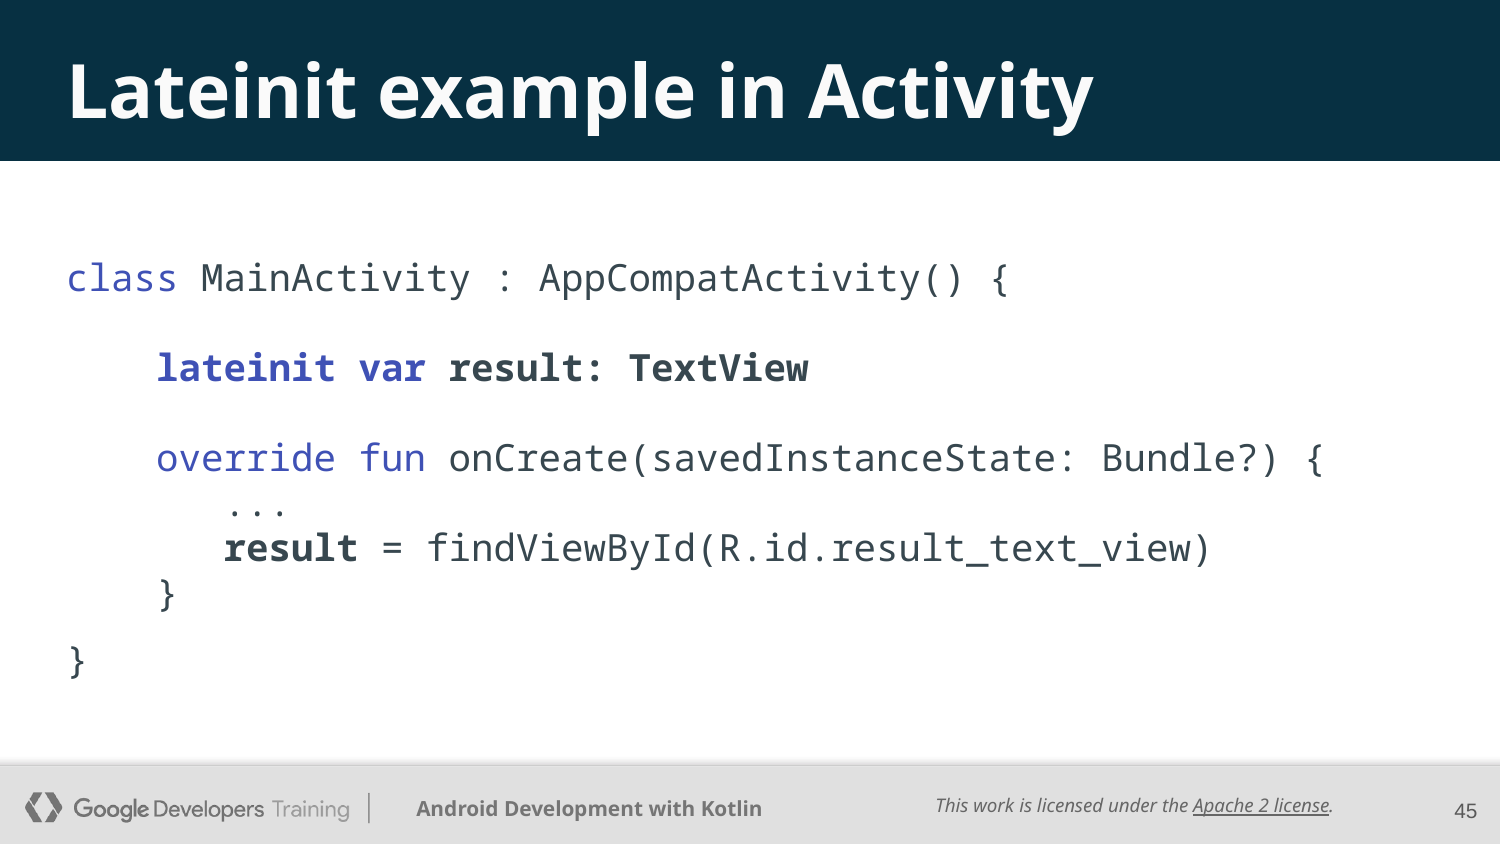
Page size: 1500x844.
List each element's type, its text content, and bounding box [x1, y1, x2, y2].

title Lateinit example in Activity [51, 28, 1449, 122]
picture [0, 161, 1500, 844]
slide_number ‹#› [1402, 777, 1493, 842]
list class MainActivity : AppCompatActivity() { lateinit var result: TextView override fun onCreate(savedInstanceState: Bundle?) { ... result = findViewById(R.id.result_text_view) } } [51, 239, 1449, 763]
